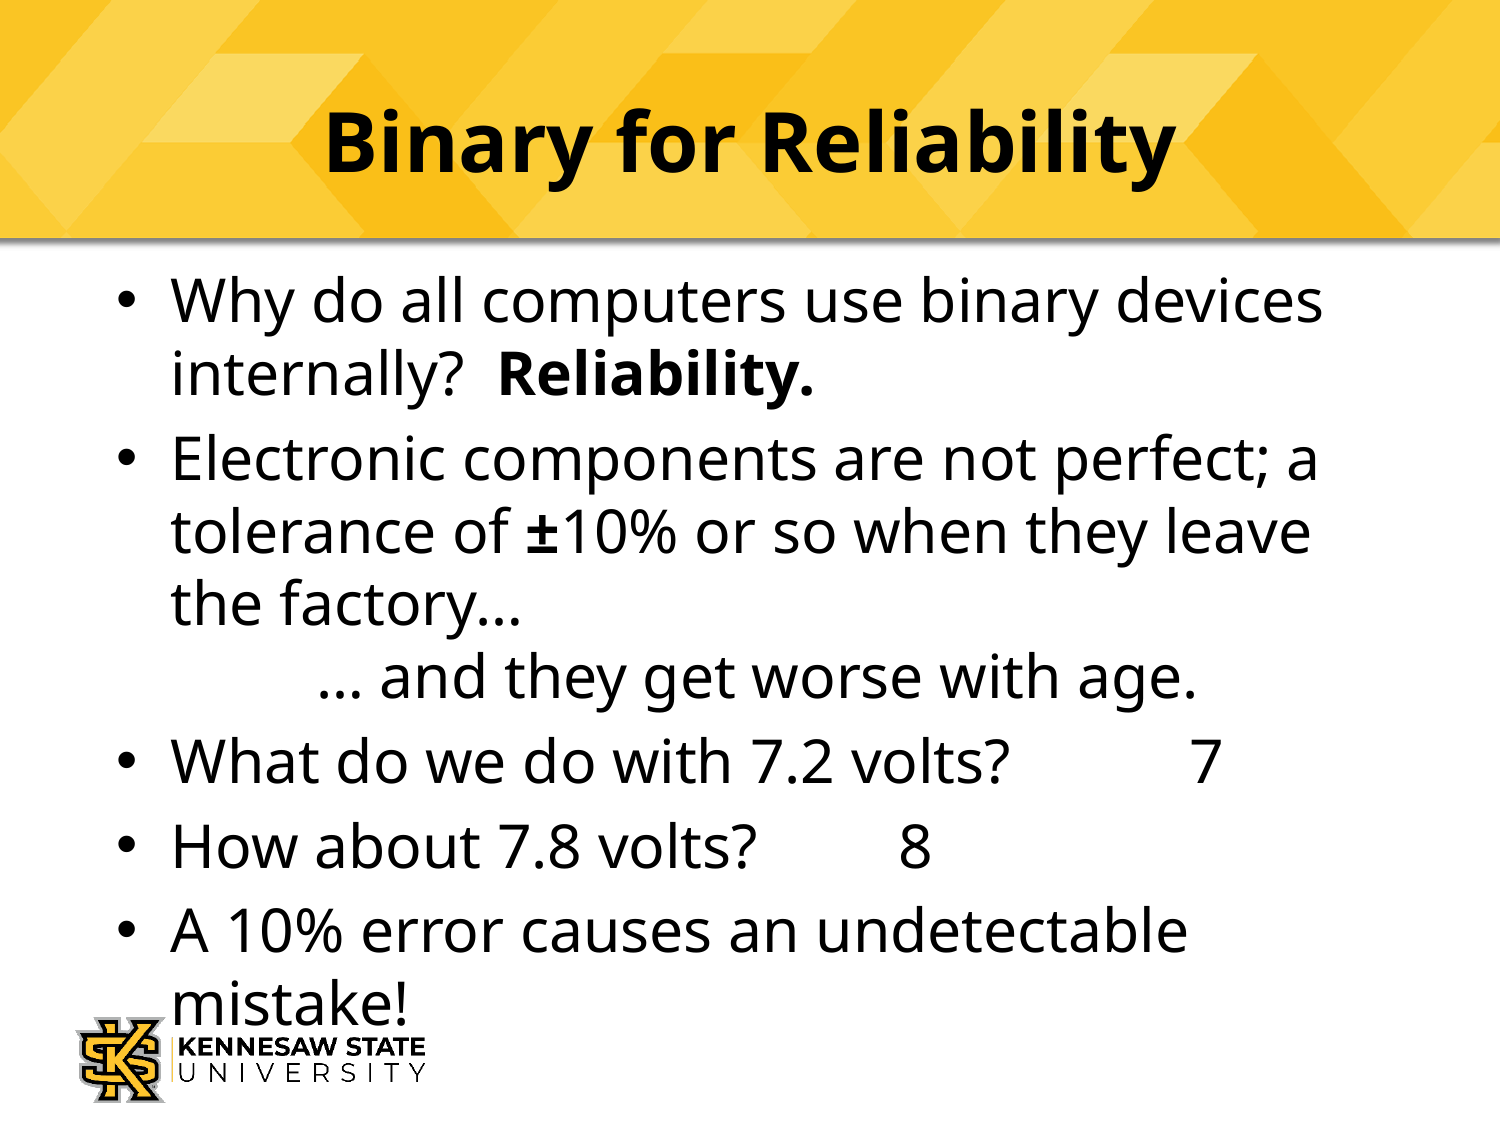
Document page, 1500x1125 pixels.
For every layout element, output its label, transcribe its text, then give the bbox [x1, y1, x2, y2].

title Binary for Reliability [75, 45, 1425, 233]
picture [0, 0, 1500, 251]
picture [75, 1017, 425, 1103]
list Why do all computers use binary devices internally? Reliability. Electronic components are not perfect; a tolerance of ±10% or so when they leave the factory… … and they get worse with age. What do we do with 7.2 volts? 7 How about 7.8 volts? 8 A 10% error causes an undetectable mistake! [101, 254, 1435, 1051]
